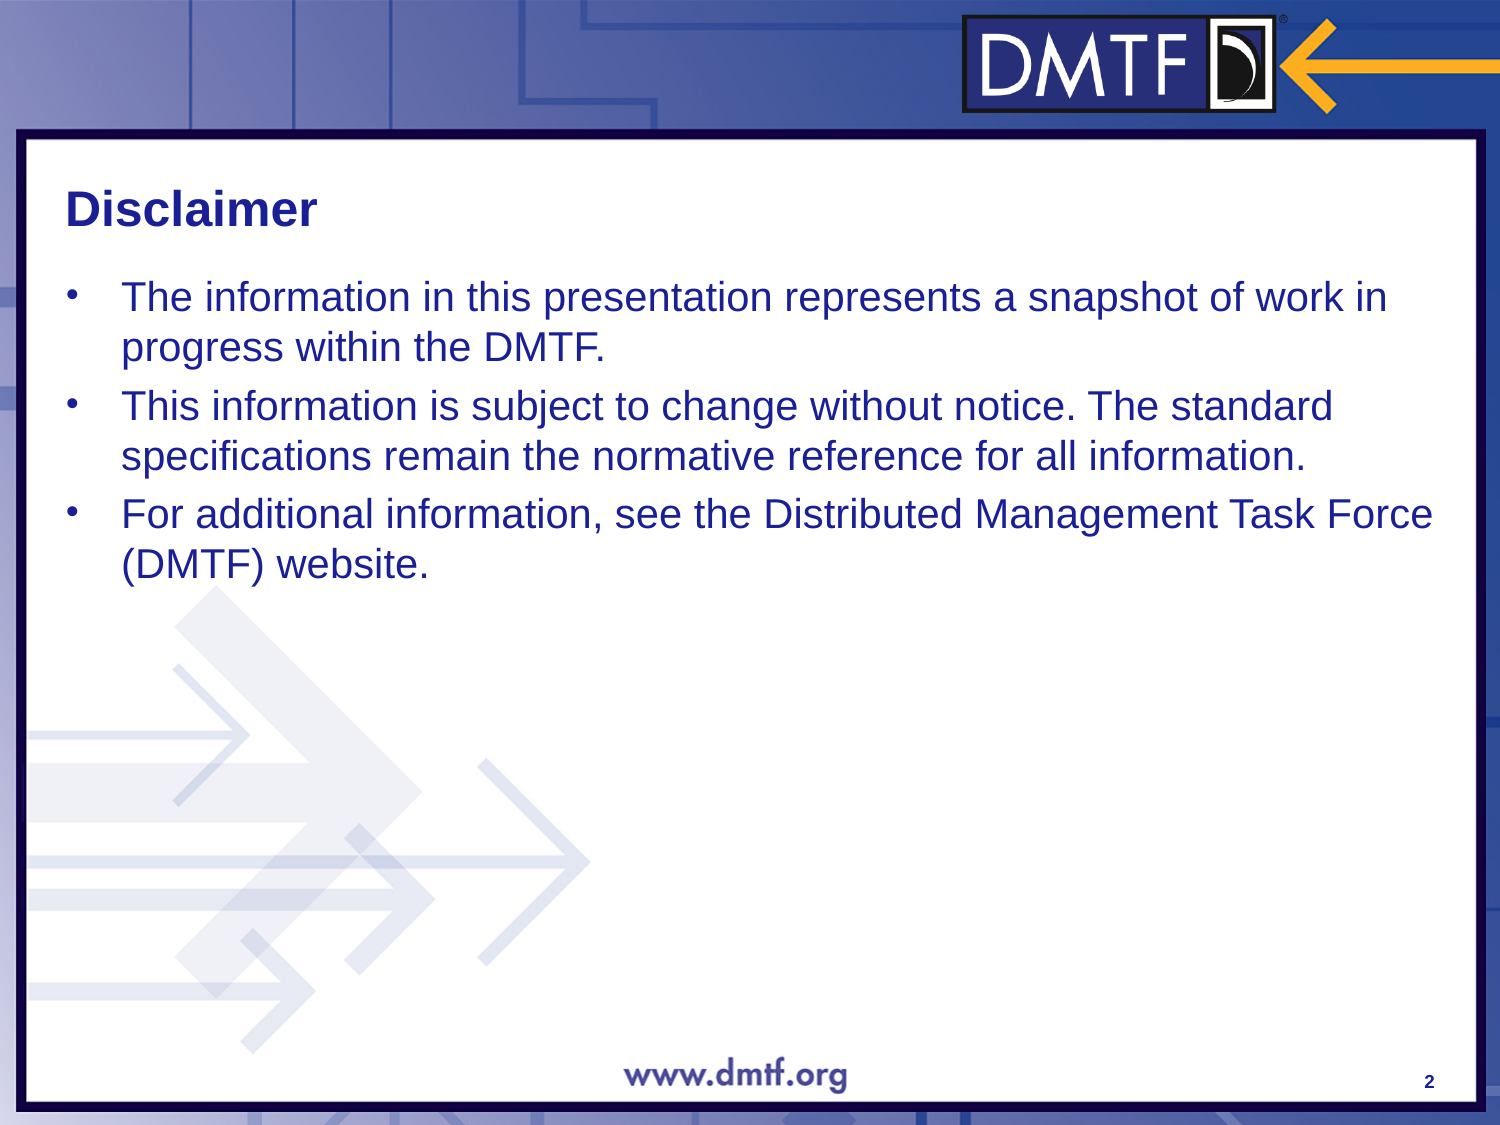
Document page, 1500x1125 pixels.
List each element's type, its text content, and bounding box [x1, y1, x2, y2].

slide_number 2 [1149, 1062, 1451, 1101]
title Disclaimer [50, 149, 1450, 262]
list The information in this presentation represents a snapshot of work in progress within the DMTF. This information is subject to change without notice. The standard specifications remain the normative reference for all information. For additional information, see the Distributed Management Task Force (DMTF) website. [50, 262, 1450, 1013]
picture [0, 0, 1500, 1125]
